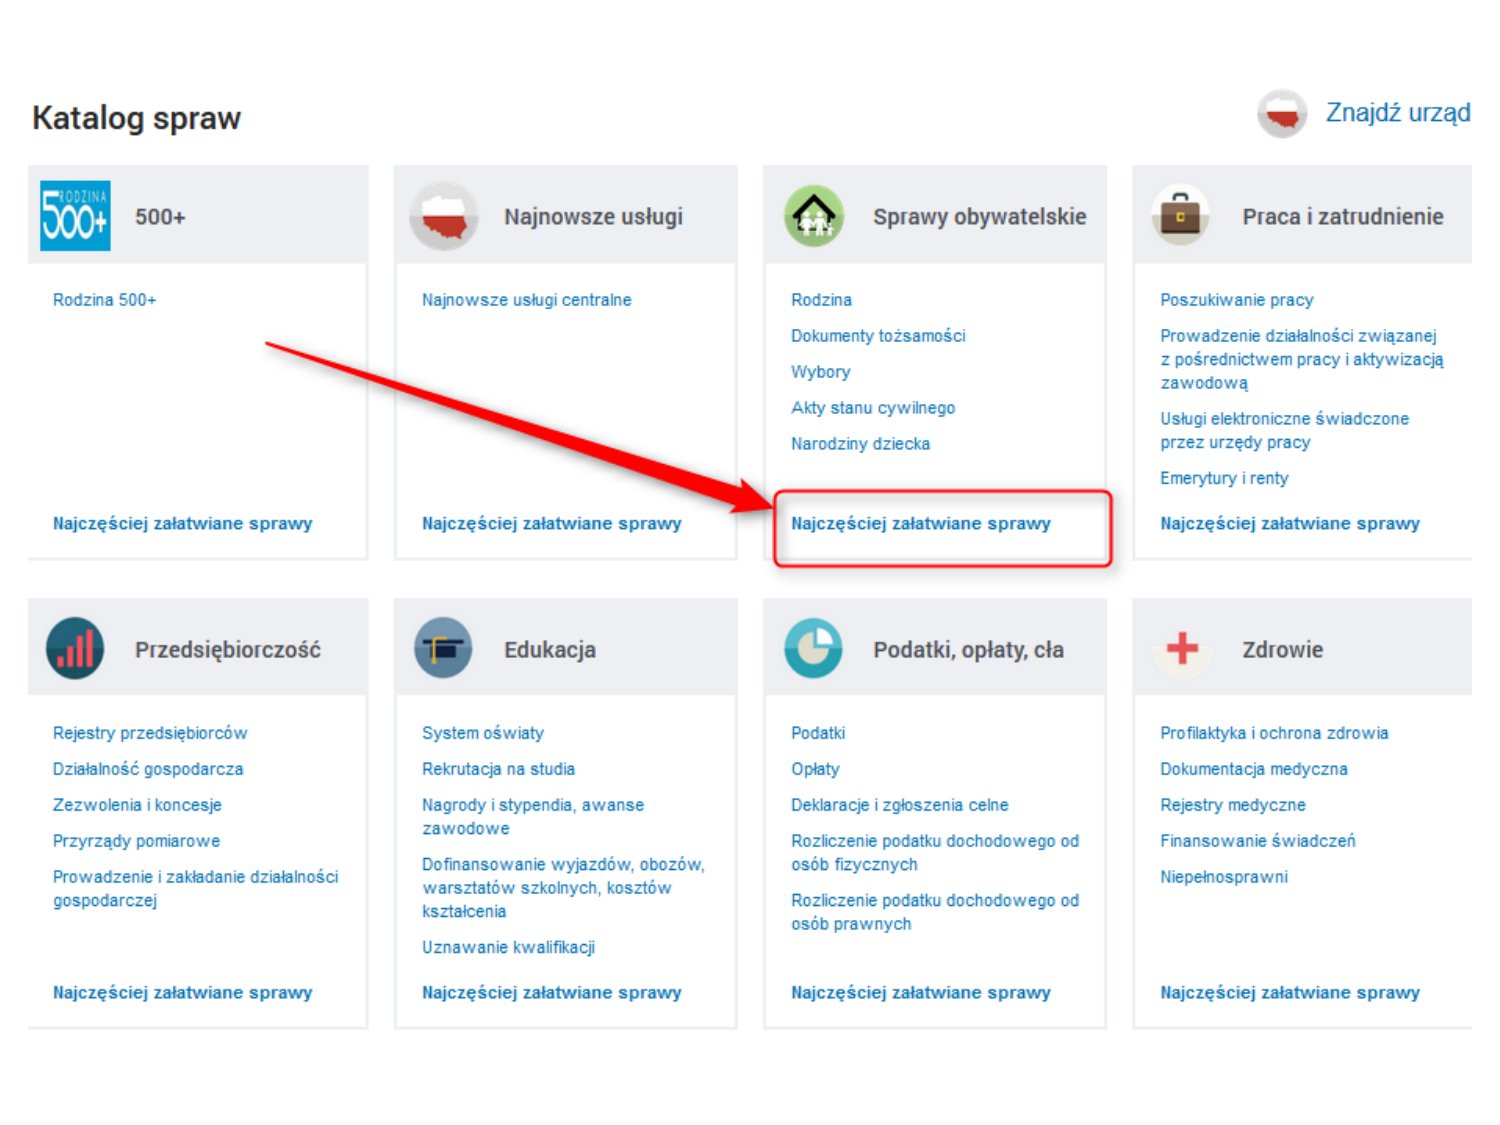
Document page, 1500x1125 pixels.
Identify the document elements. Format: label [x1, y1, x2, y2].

picture [28, 83, 1472, 1041]
